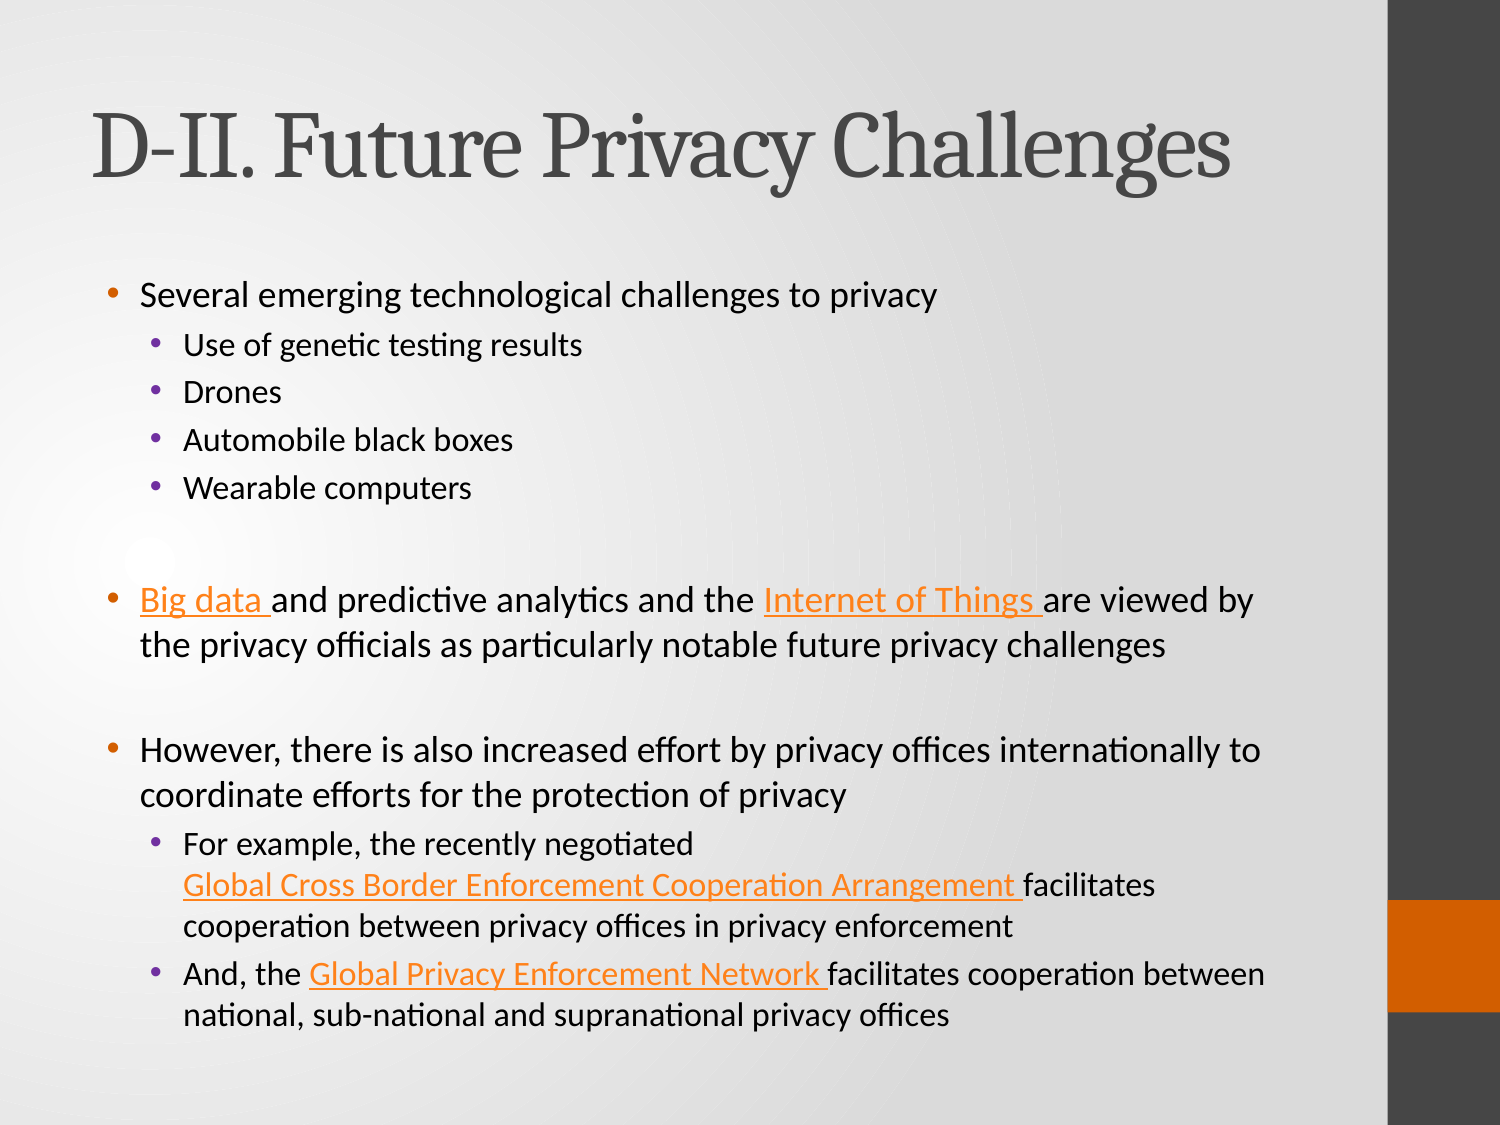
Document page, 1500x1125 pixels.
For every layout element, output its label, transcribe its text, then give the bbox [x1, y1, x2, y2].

title D-II. Future Privacy Challenges [75, 45, 1325, 233]
list Several emerging technological challenges to privacy Use of genetic testing results Drones Automobile black boxes Wearable computers Big data and predictive analytics and the Internet of Things are viewed by the privacy officials as particularly notable future privacy challenges However, there is also increased effort by privacy offices internationally to coordinate efforts for the protection of privacy For example, the recently negotiated Global Cross Border Enforcement Cooperation Arrangement facilitates cooperation between privacy offices in privacy enforcement And, the Global Privacy Enforcement Network facilitates cooperation between national, sub-national and supranational privacy offices [75, 262, 1325, 1050]
